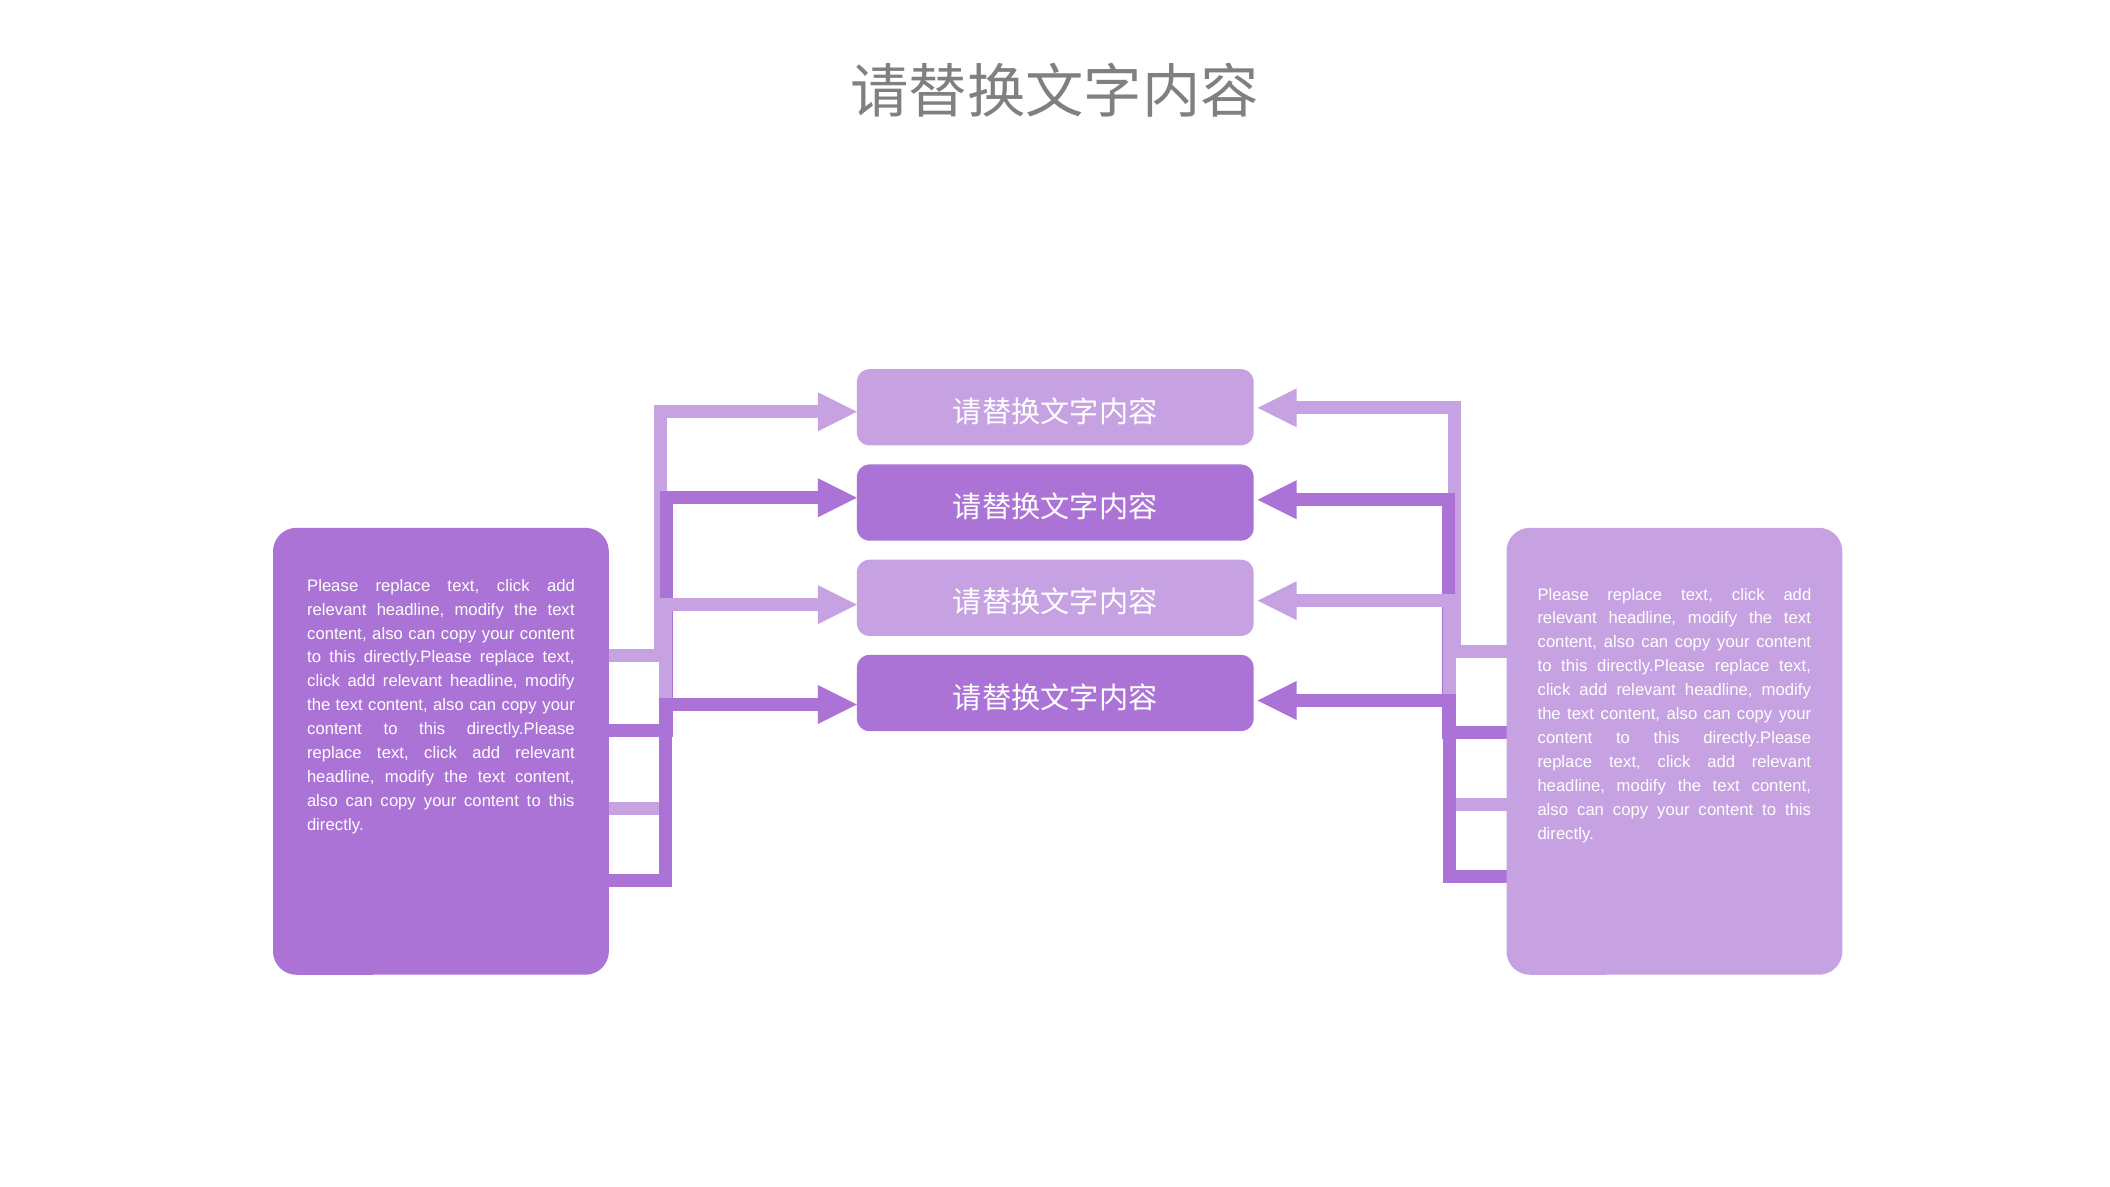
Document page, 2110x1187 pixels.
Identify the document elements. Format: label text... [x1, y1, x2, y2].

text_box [1257, 499, 1640, 600]
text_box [273, 527, 609, 975]
text_box 请替换文字内容 [820, 32, 1289, 124]
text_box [475, 497, 857, 604]
text_box 请替换文字内容 [855, 368, 1255, 447]
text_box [609, 604, 857, 704]
text_box 请替换文字内容 [857, 653, 1255, 733]
text_box 请替换文字内容 [857, 558, 1255, 637]
text_box 请替换文字内容 [857, 463, 1255, 542]
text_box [1257, 407, 1651, 527]
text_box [609, 704, 857, 881]
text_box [1257, 600, 1506, 700]
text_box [1506, 527, 1843, 975]
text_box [463, 411, 857, 527]
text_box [1257, 700, 1506, 877]
